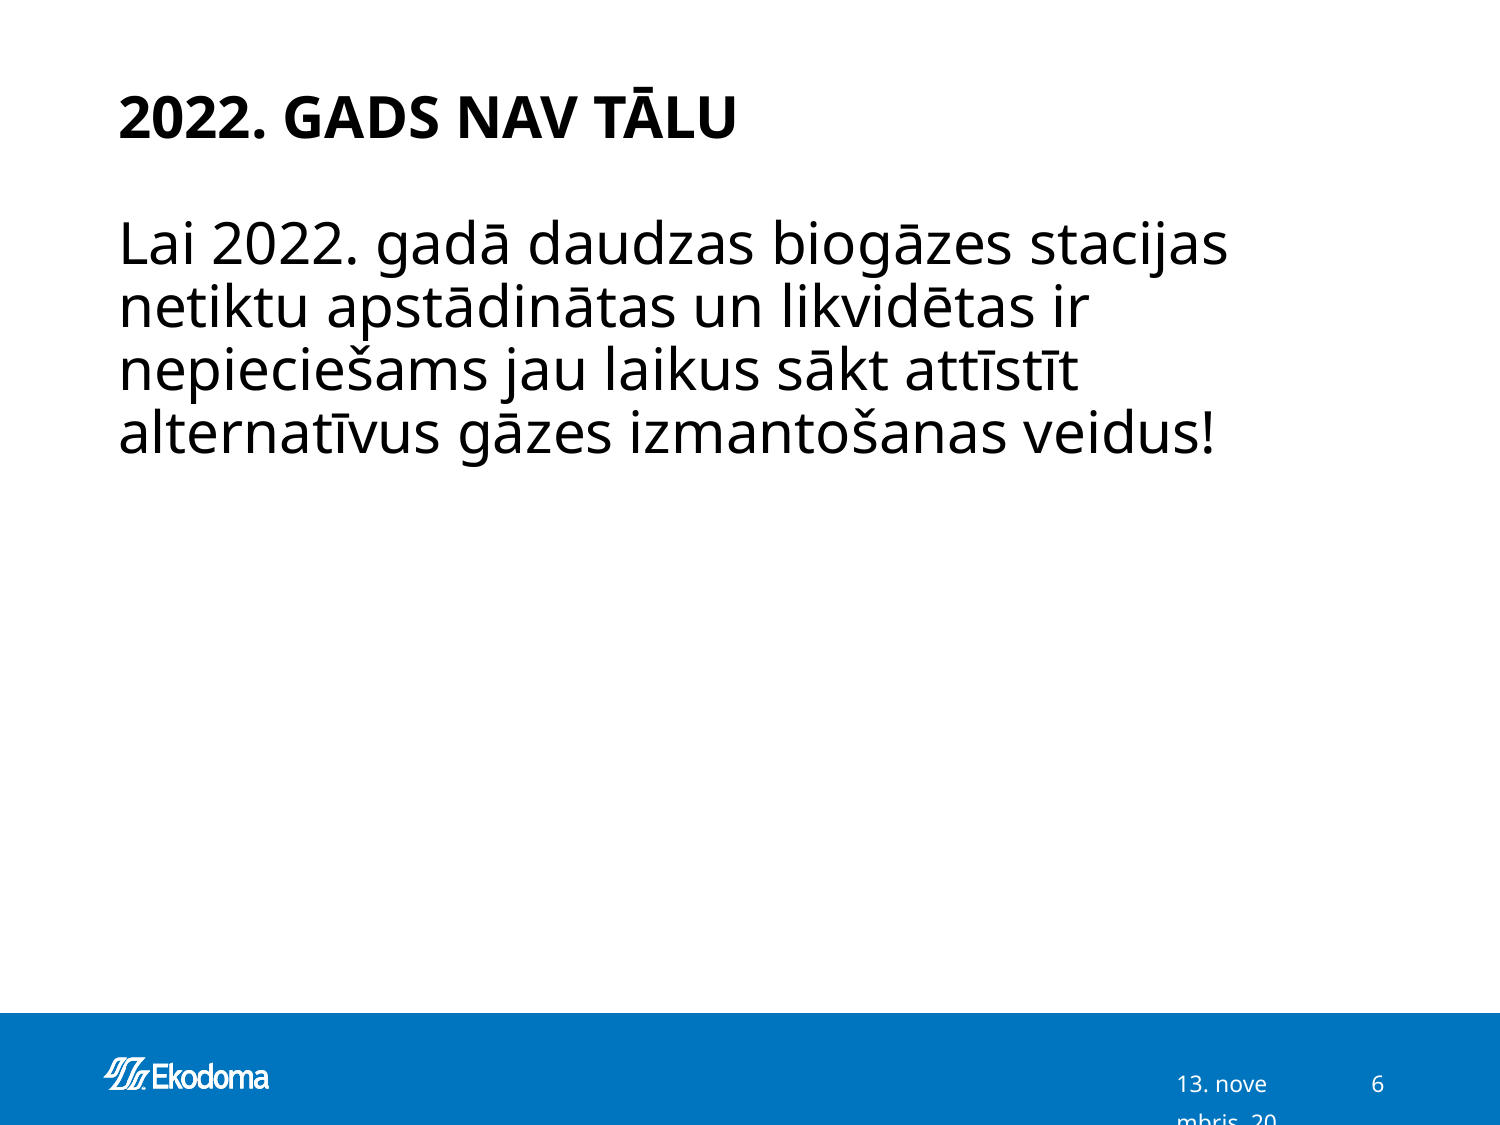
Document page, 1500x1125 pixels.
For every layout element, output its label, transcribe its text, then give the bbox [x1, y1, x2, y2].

slide_number 6 [1304, 1046, 1400, 1107]
list Lai 2022. gadā daudzas biogāzes stacijas netiktu apstādinātas un likvidētas ir nepieciešams jau laikus sākt attīstīt alternatīvus gāzes izmantošanas veidus! [103, 206, 1397, 978]
title 2022. Gads nav tālu [103, 61, 1397, 179]
picture [103, 1057, 269, 1090]
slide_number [1161, 1046, 1295, 1107]
